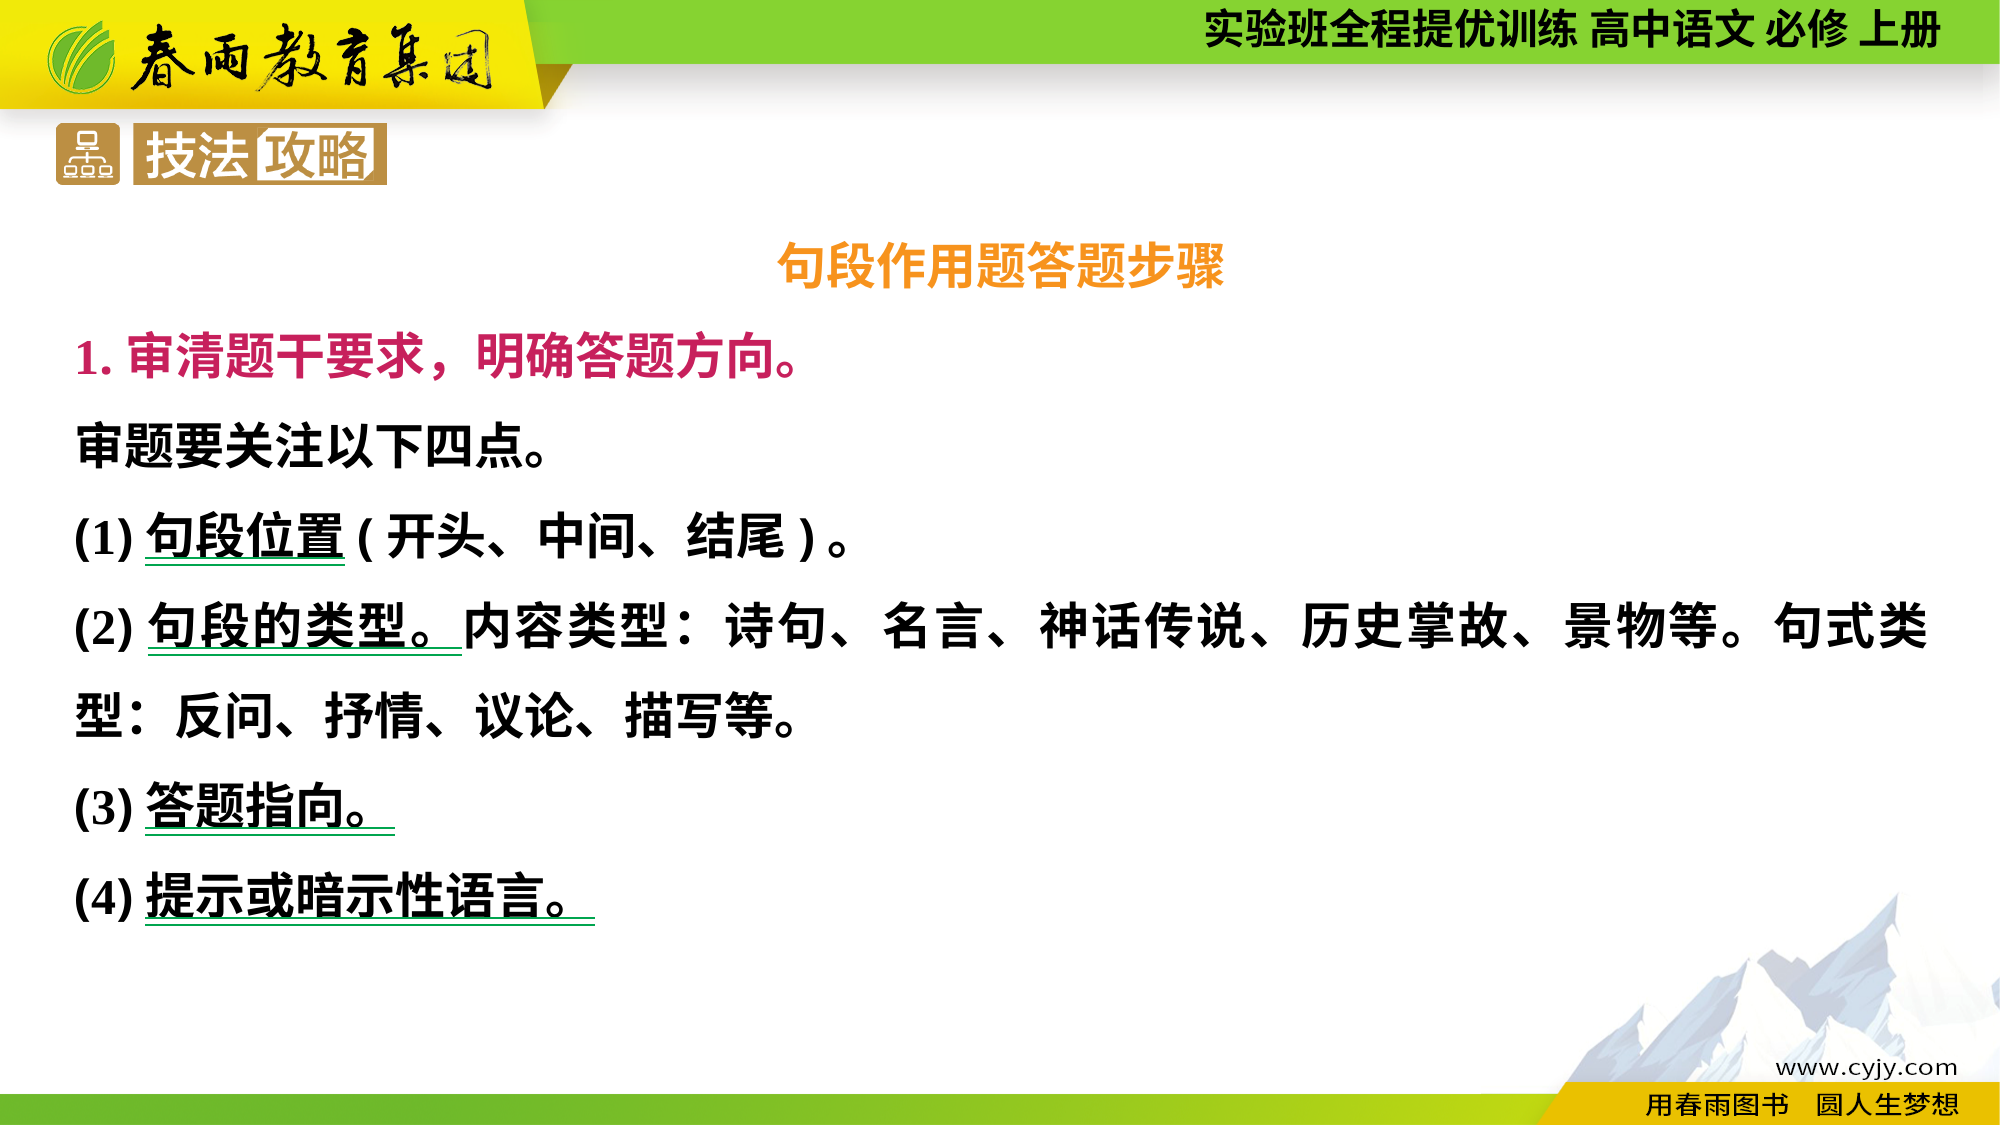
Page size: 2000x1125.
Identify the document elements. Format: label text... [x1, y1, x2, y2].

picture [0, 0, 2000, 1125]
list 句段作用题答题步骤 1.审清题干要求，明确答题方向。 审题要关注以下四点。 (1)句段位置(开头、中间、结尾)。 (2)句段的类型。内容类型：诗句、名言、神话传说、历史掌故、景物等。句式类型：反问、抒情、议论、描写等。 (3)答题指向。 (4)提示或暗示性语言。 [59, 196, 1944, 928]
